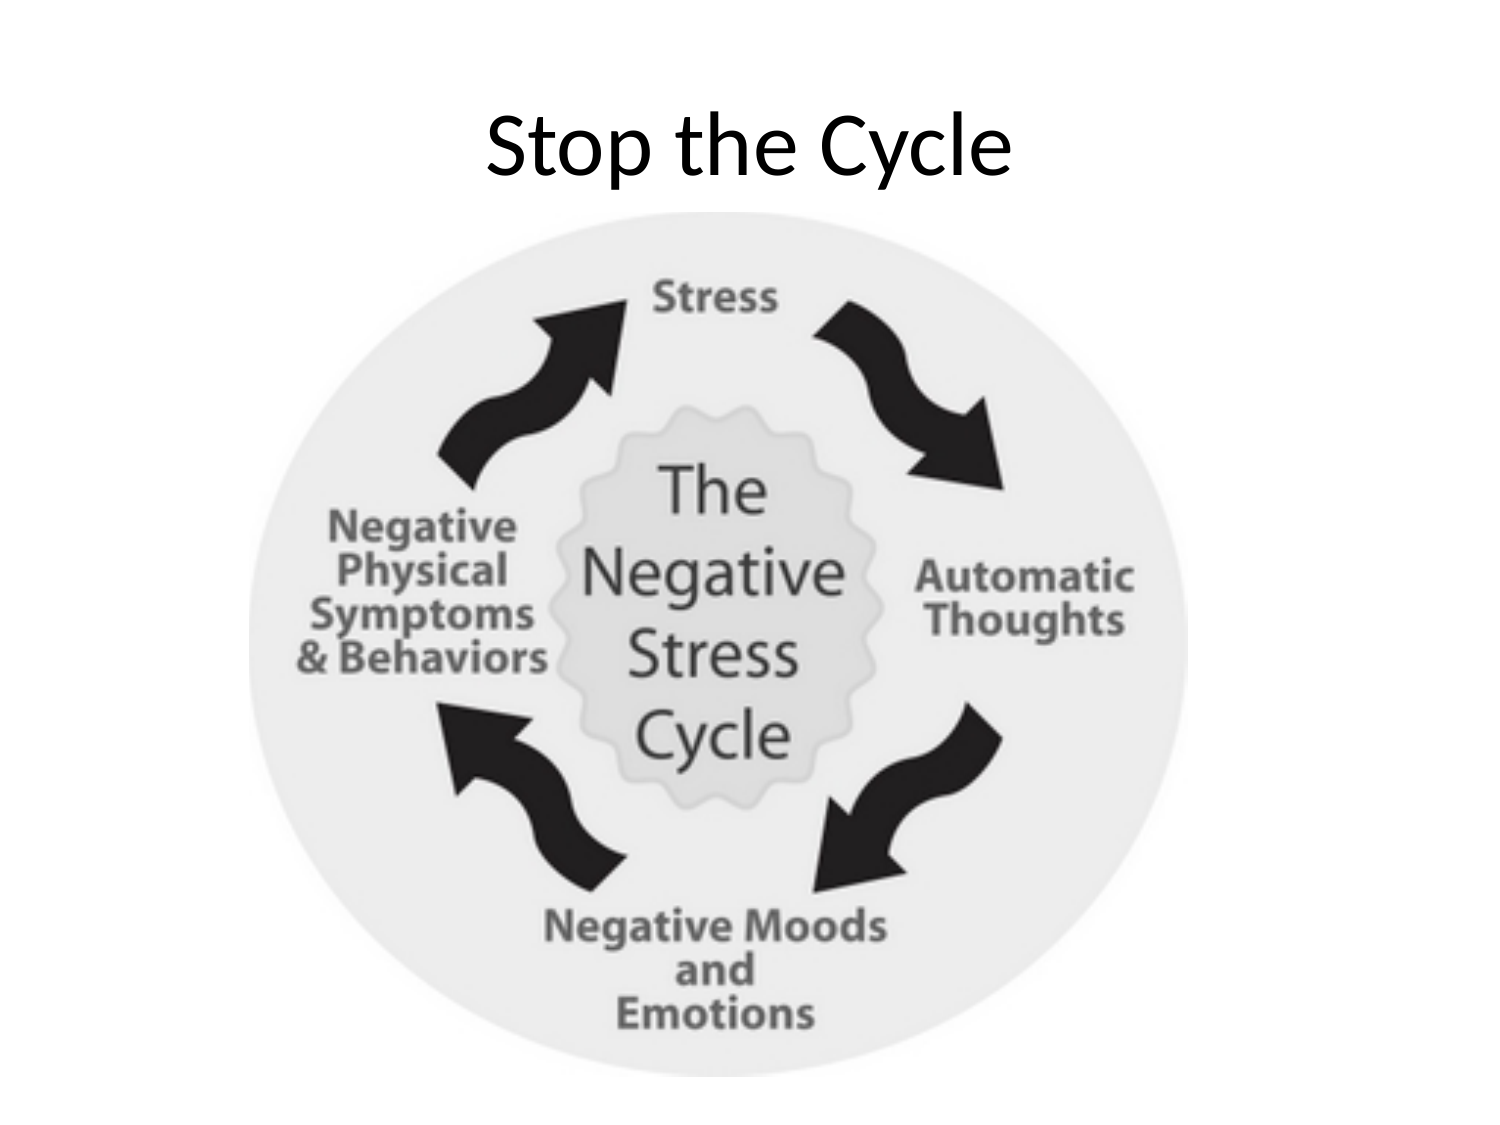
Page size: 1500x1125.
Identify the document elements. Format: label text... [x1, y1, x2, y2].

picture [249, 212, 1188, 1077]
title Stop the Cycle [75, 45, 1425, 233]
